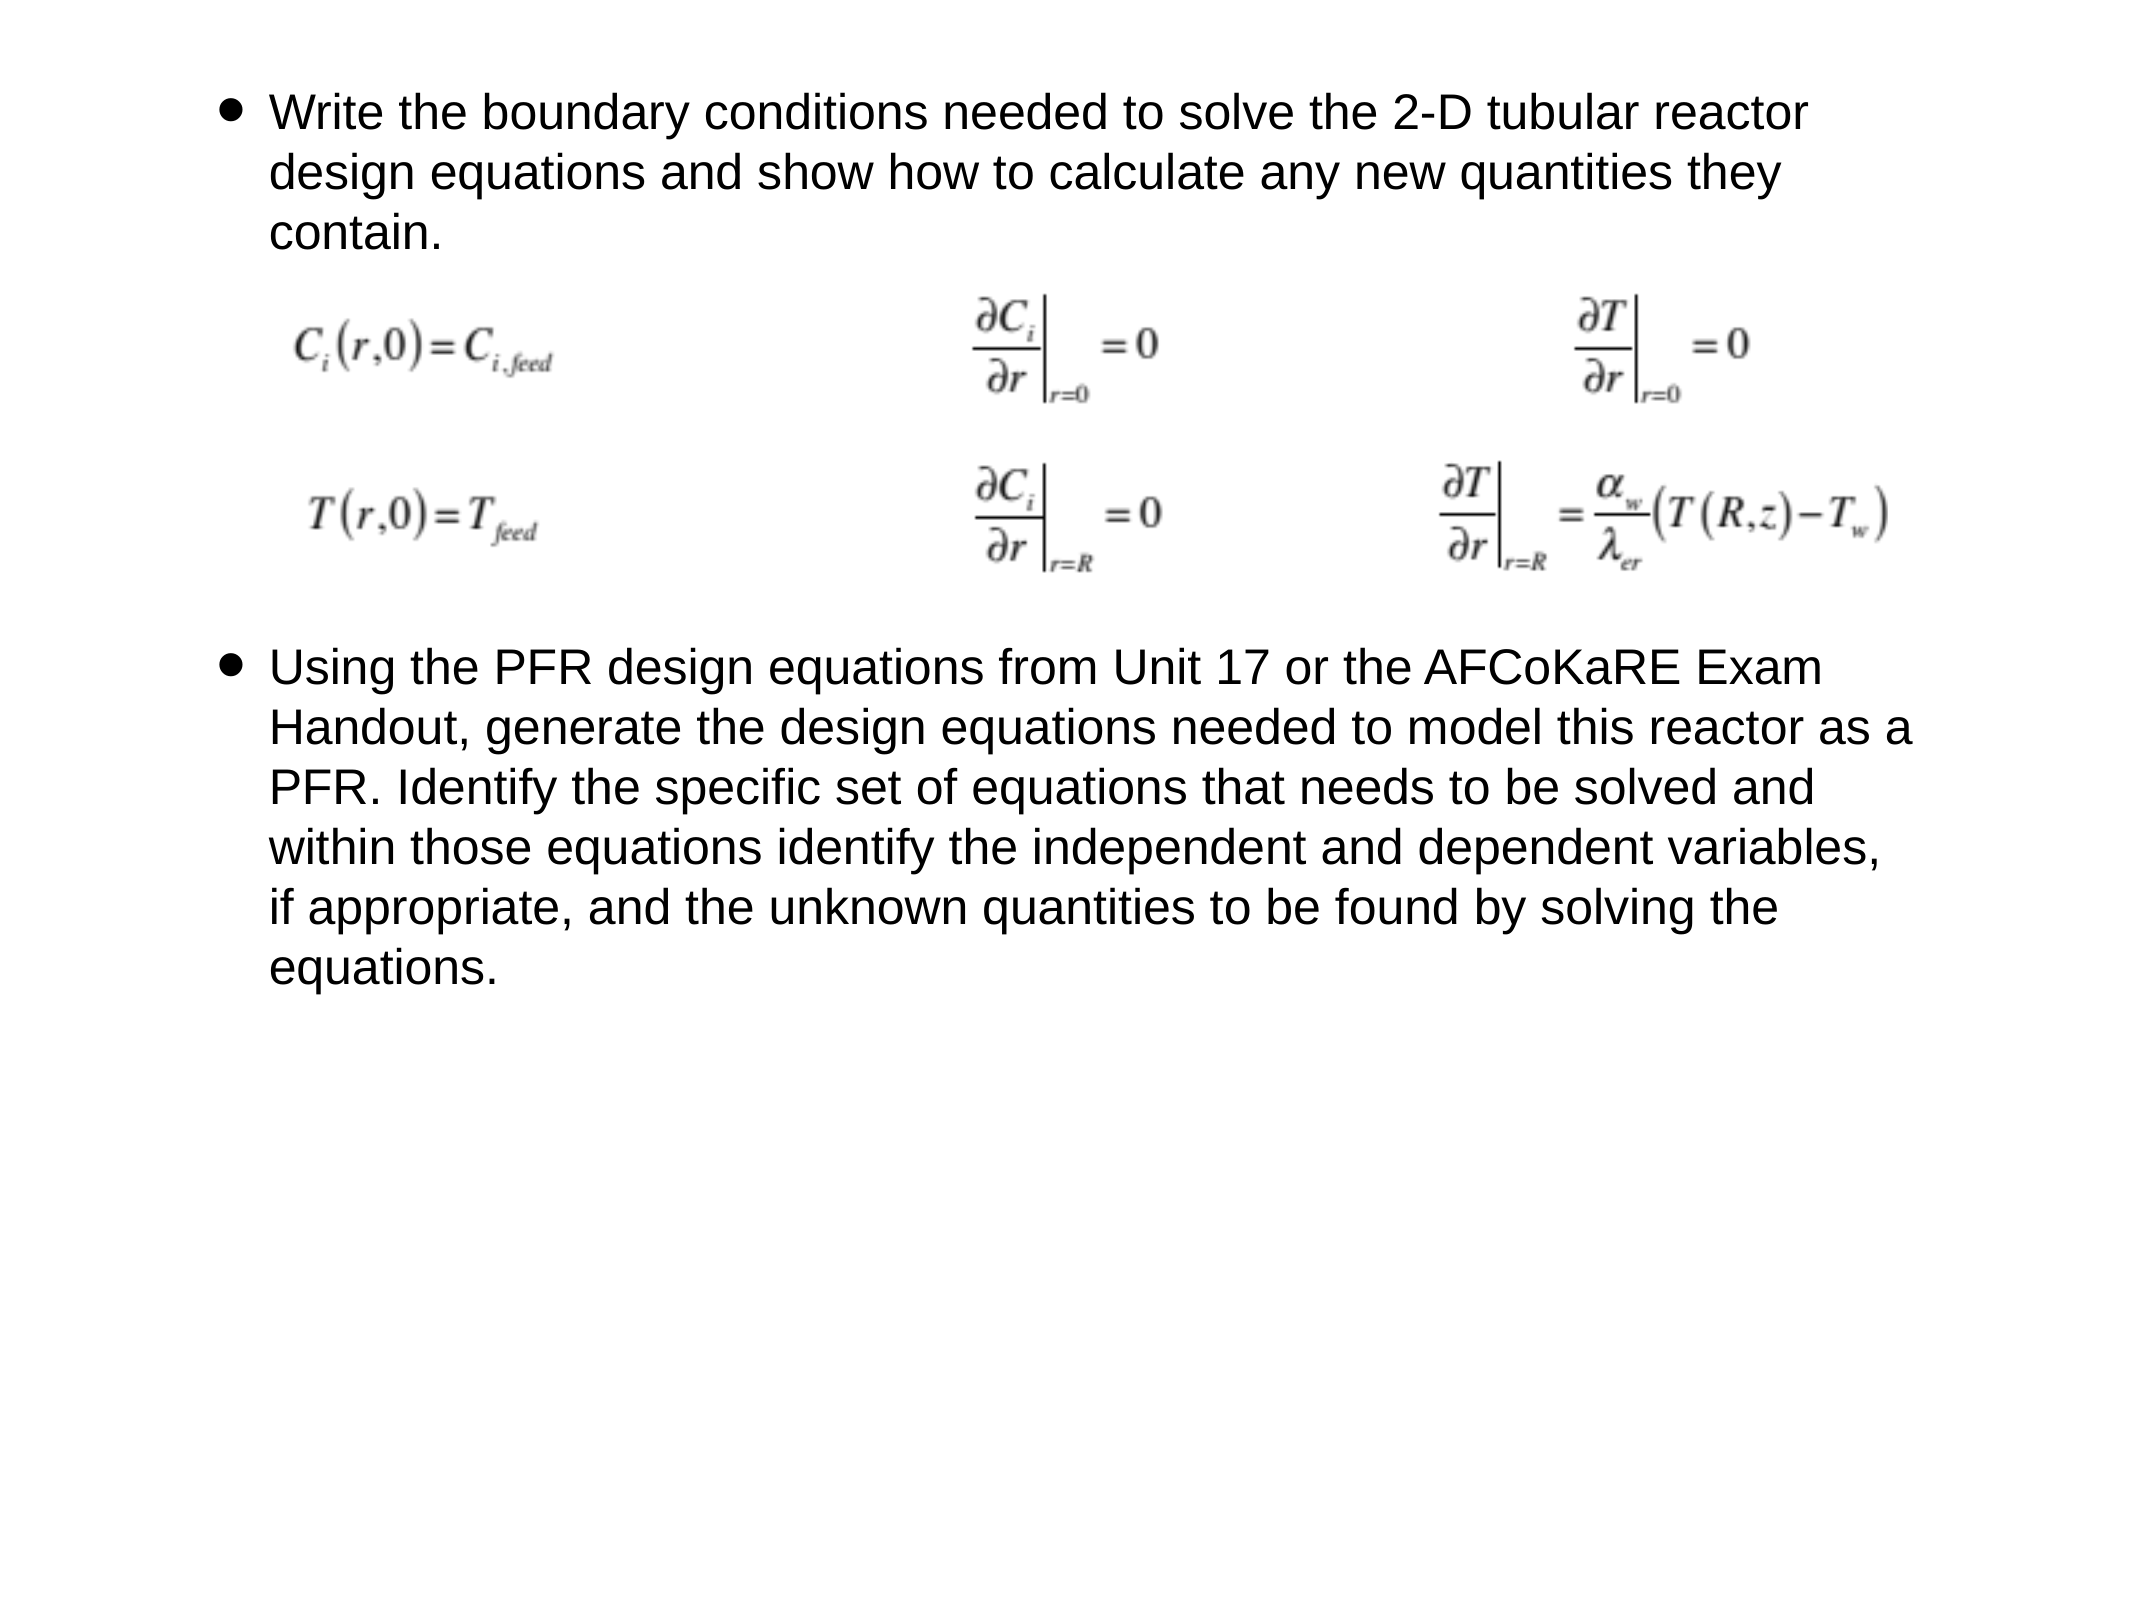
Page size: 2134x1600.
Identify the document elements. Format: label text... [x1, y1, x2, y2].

picture [1570, 287, 1754, 407]
picture [968, 455, 1166, 576]
picture [968, 287, 1162, 407]
picture [1435, 453, 1889, 578]
list Write the boundary conditions needed to solve the 2-D tubular reactor design equations and show how to calculate any new quantities they contain. Using the PFR design equations from Unit 17 or the AFCoKaRE Exam Handout, generate the design equations needed to model this reactor as a PFR. Identify the specific set of equations that needs to be solved and within those equations identify the independent and dependent variables, if appropriate, and the unknown quantities to be found by solving the equations. [208, 70, 1925, 1478]
picture [303, 483, 543, 551]
picture [289, 314, 560, 382]
